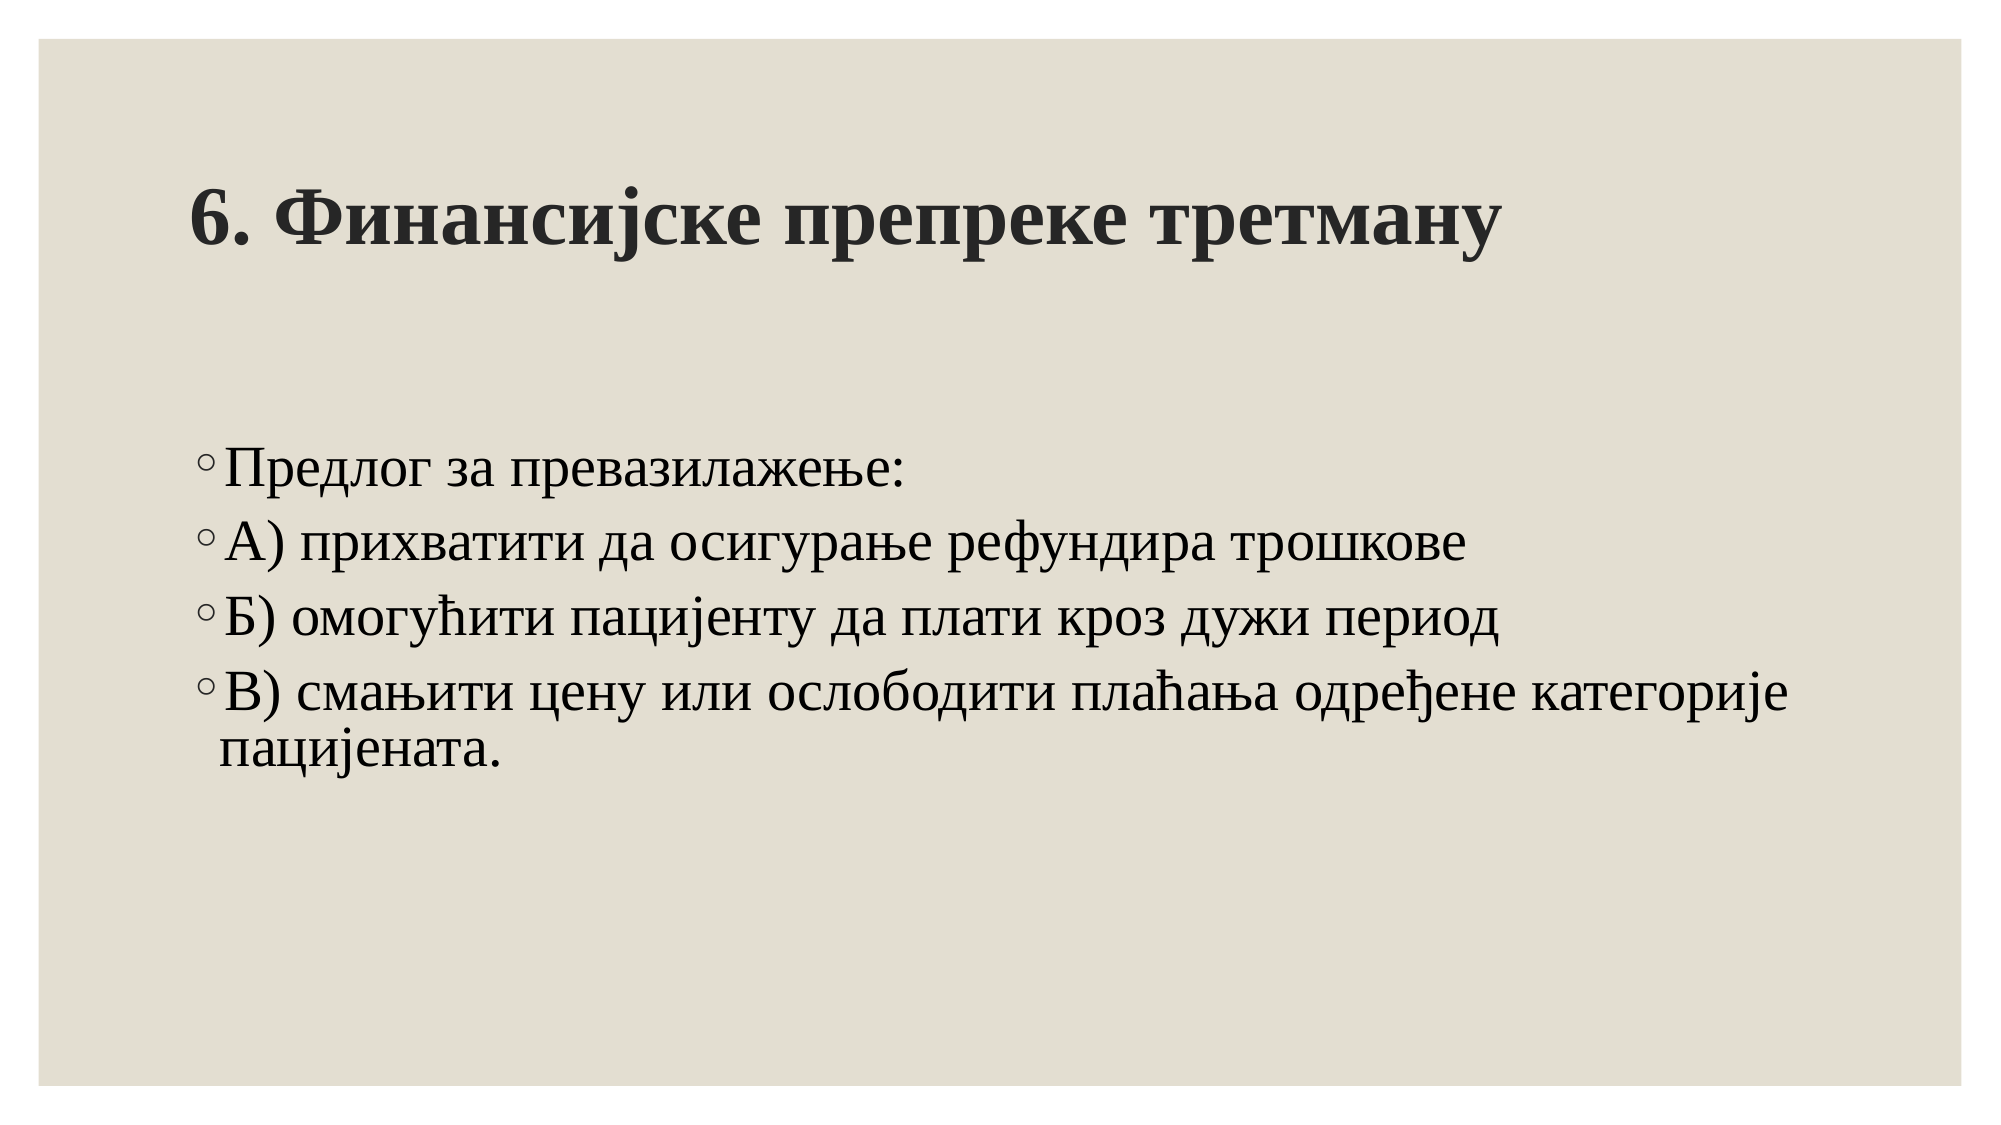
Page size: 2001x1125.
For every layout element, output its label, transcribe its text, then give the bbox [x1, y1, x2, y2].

title 6. Финансијске препреке третману [174, 105, 1825, 331]
list Предлог за превазилажење: А) прихватити да осигурање рефундира трошкове Б) омогућити пацијенту да плати кроз дужи период В) смањити цену или ослободити плаћања одређене категорије пацијената. [174, 345, 1825, 990]
